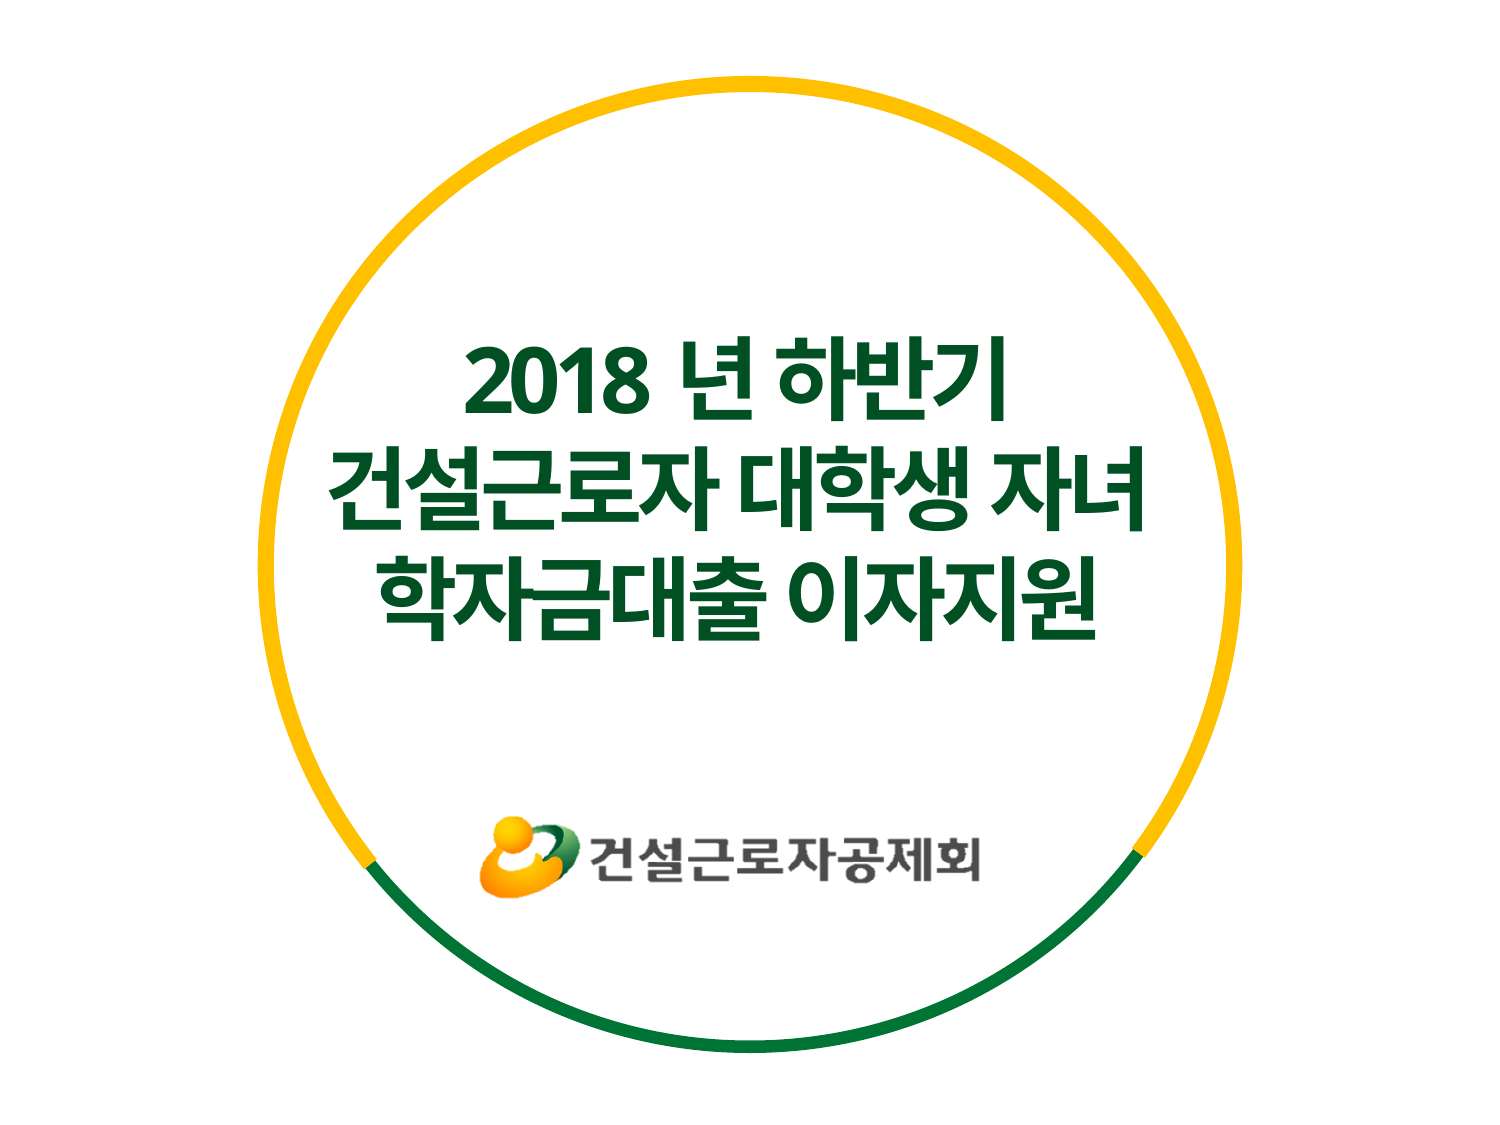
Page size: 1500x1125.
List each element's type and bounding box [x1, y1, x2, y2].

text_box [265, 83, 1235, 1048]
